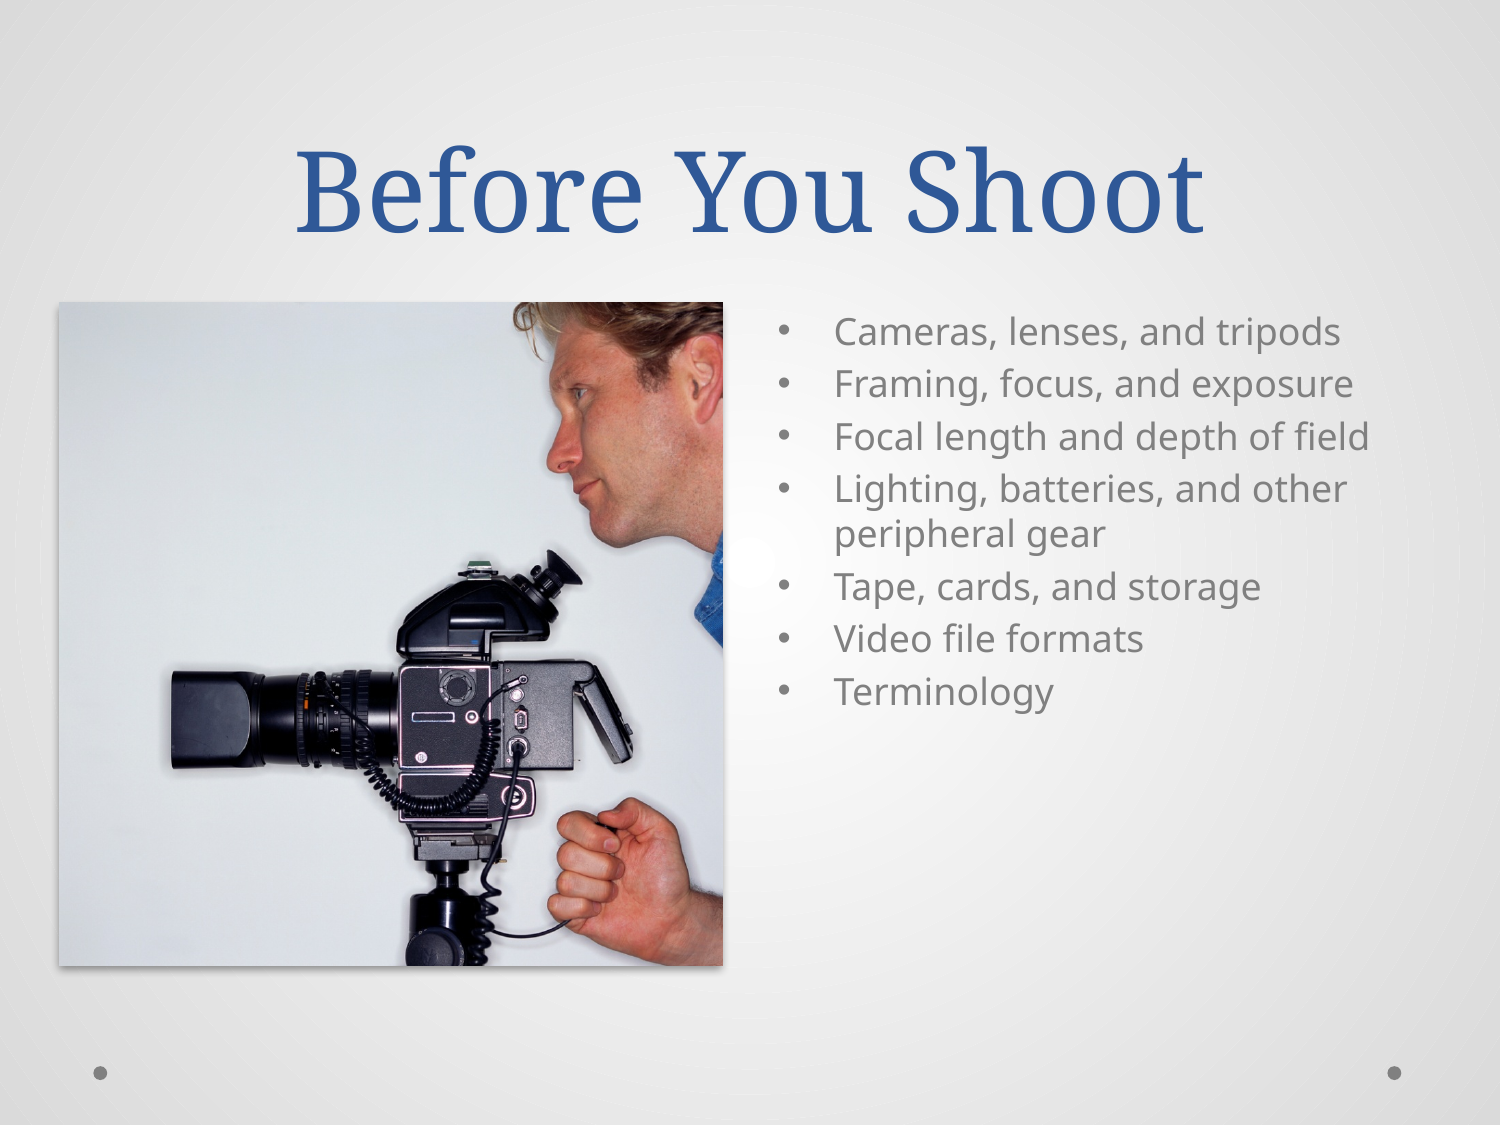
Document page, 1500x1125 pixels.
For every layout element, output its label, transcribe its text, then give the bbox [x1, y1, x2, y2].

list Cameras, lenses, and tripods Framing, focus, and exposure Focal length and depth of field Lighting, batteries, and other peripheral gear Tape, cards, and storage Video file formats Terminology [762, 262, 1425, 1005]
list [59, 301, 724, 966]
title Before You Shoot [75, 0, 1425, 263]
